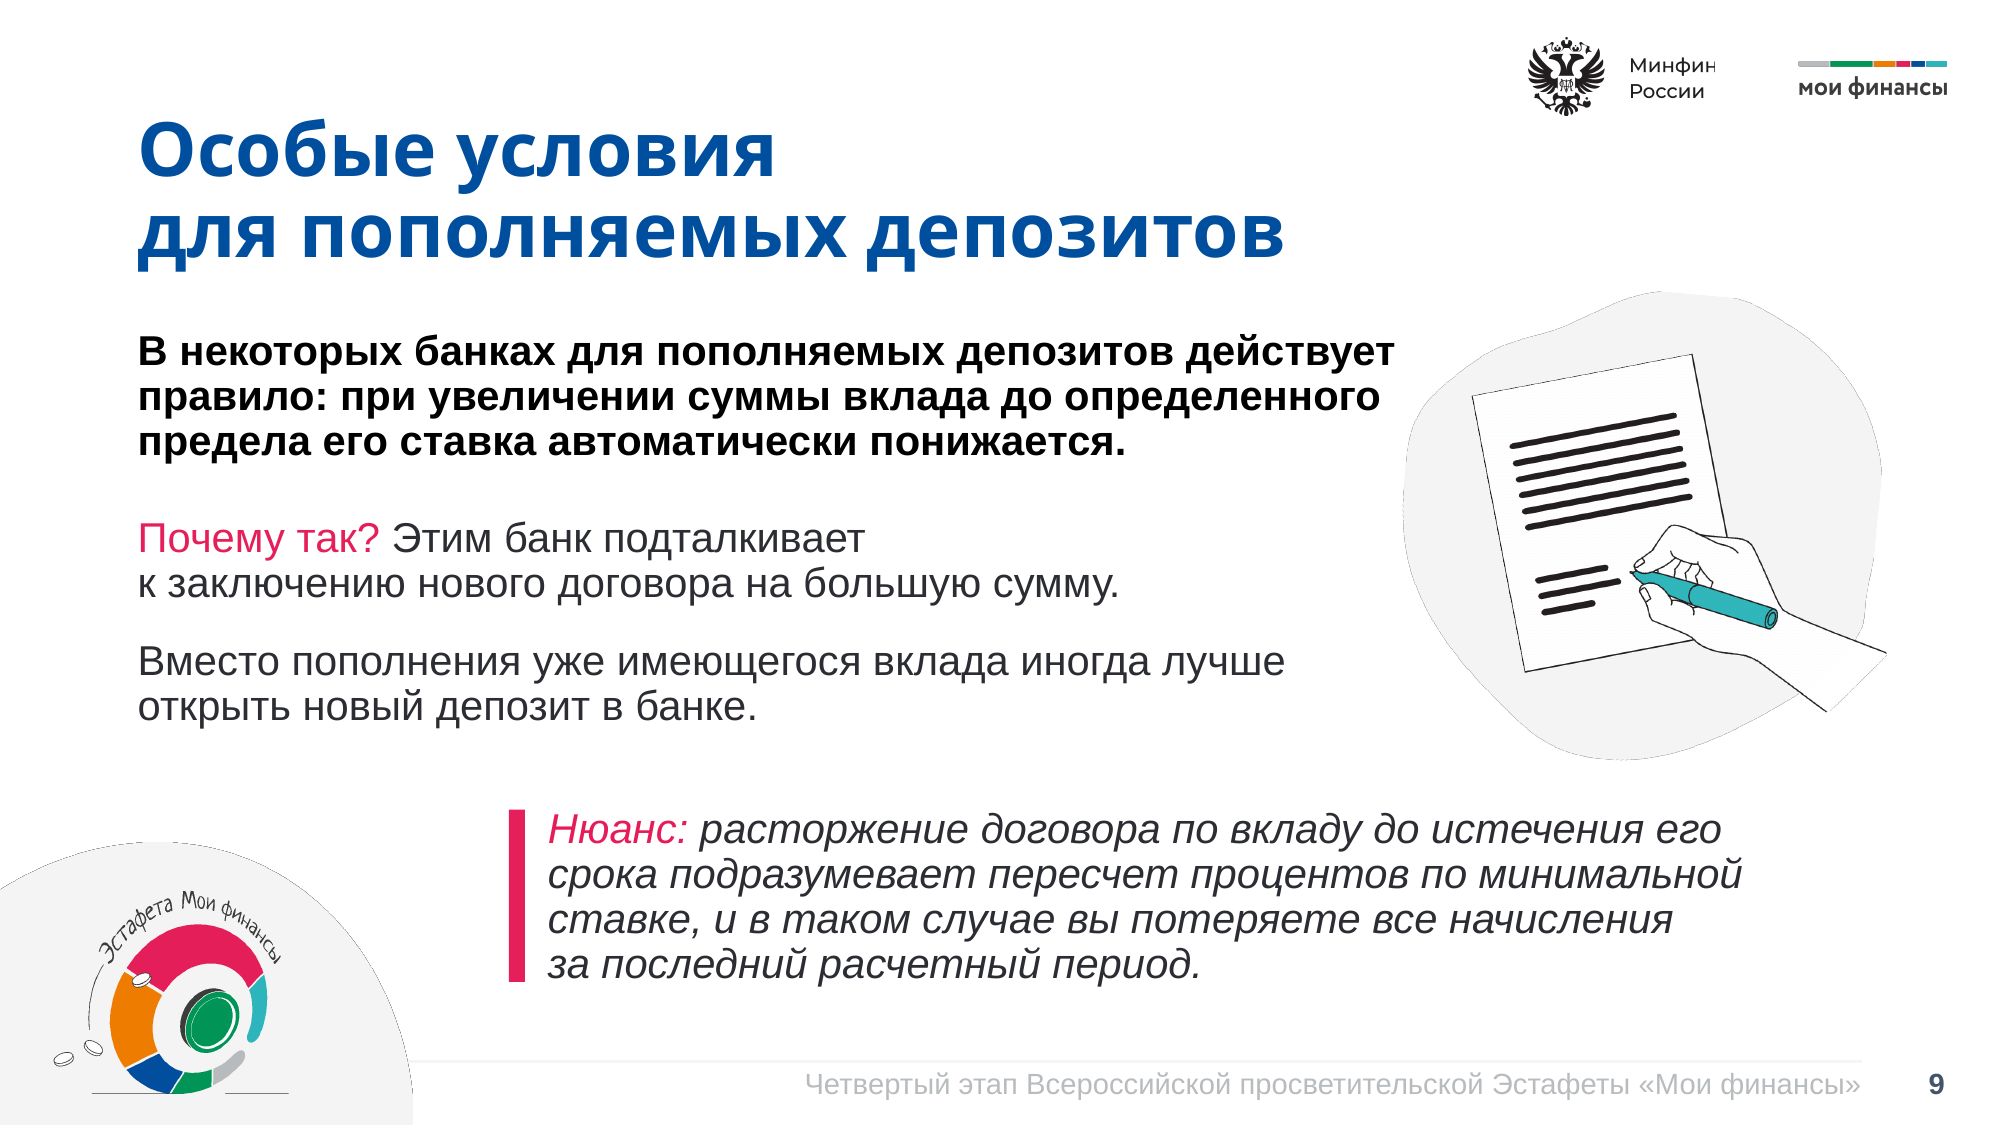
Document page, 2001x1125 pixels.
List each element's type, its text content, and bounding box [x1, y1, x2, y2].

text_box 9 [1862, 1065, 1945, 1125]
title Особые условия для пополняемых депозитов [137, 111, 1381, 267]
text_box Вместо пополнения уже имеющегося вклада иногда лучше открыть новый депозит в банке. [137, 639, 1332, 730]
text_box [508, 809, 525, 982]
picture [1528, 37, 1715, 116]
text_box В некоторых банках для пополняемых депозитов действует правило: при увеличении суммы вклада до определенного предела его ставка автоматически понижается. [137, 329, 1397, 465]
text_box Нюанс: расторжение договора по вкладу до истечения его срока подразумевает пересчет процентов по минимальной ставке, и в таком случае вы потеряете все начисления за последний расчетный период. [547, 807, 1786, 988]
text_box Почему так? Этим банк подталкивает к заключению нового договора на большую сумму. [137, 517, 1128, 608]
picture [1798, 61, 1947, 99]
picture [0, 842, 414, 1125]
picture [1381, 270, 1896, 781]
